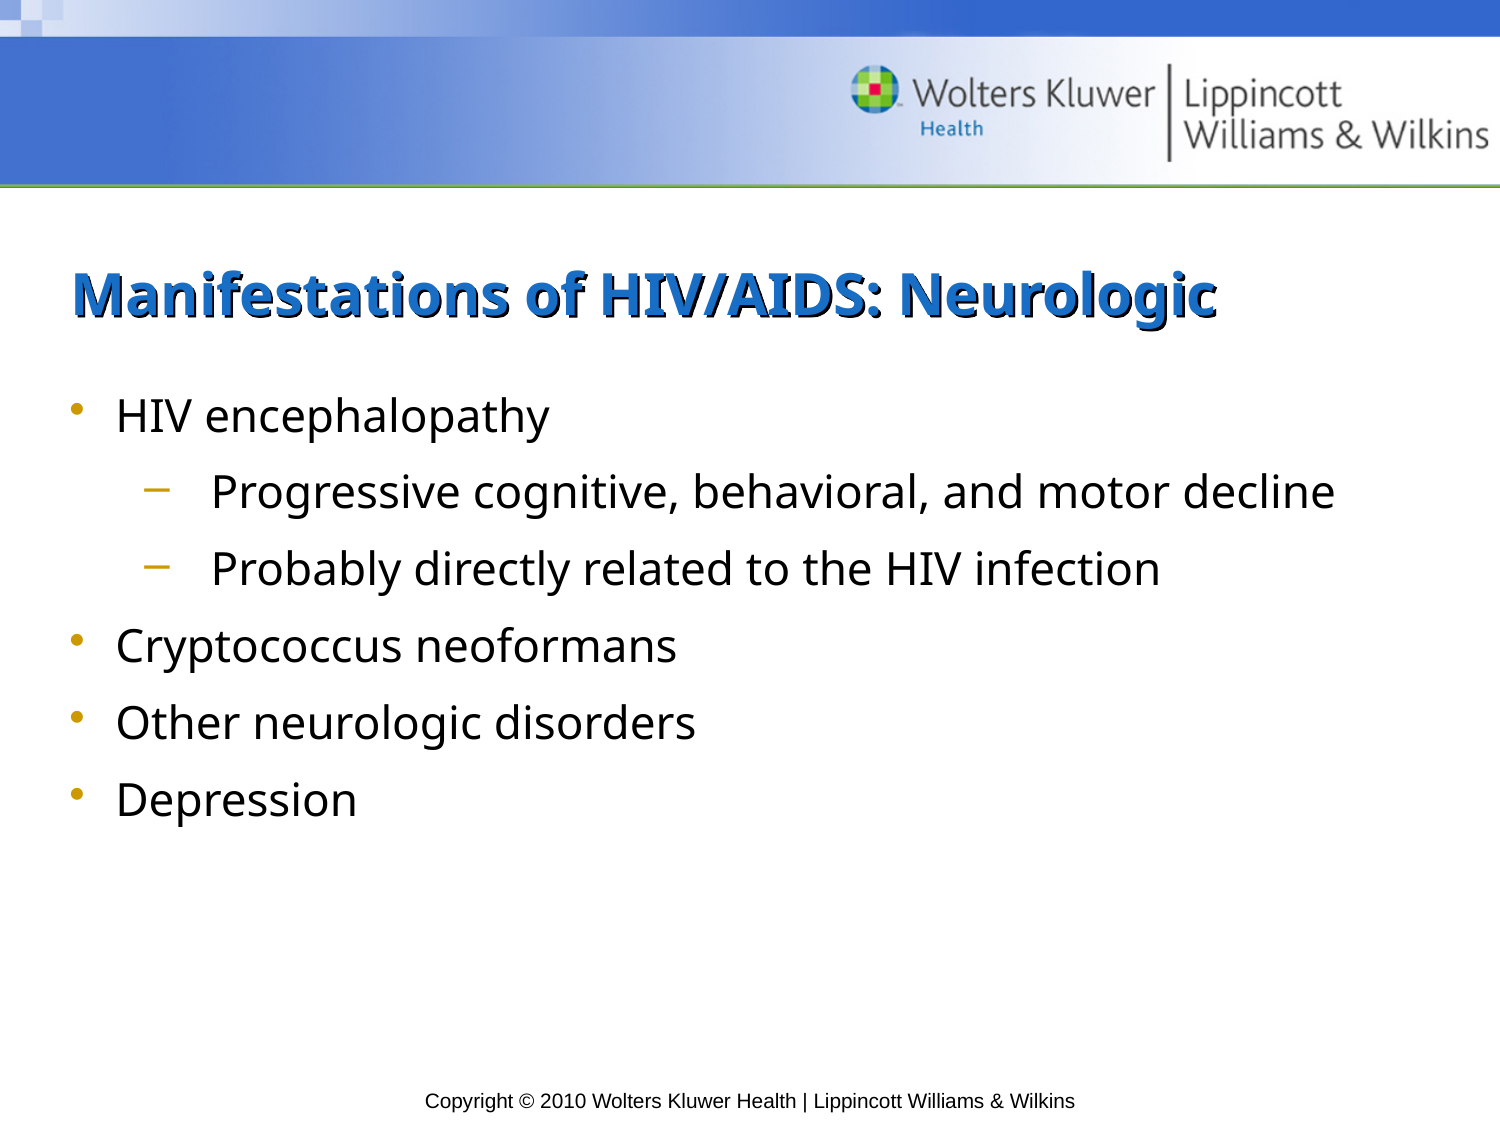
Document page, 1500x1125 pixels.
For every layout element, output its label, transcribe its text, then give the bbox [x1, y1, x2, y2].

title Manifestations of HIV/AIDS: Neurologic [70, 264, 1470, 329]
list HIV encephalopathy Progressive cognitive, behavioral, and motor decline Probably directly related to the HIV infection Cryptococcus neoformans Other neurologic disorders Depression [53, 384, 1468, 1088]
picture [0, 0, 1500, 188]
